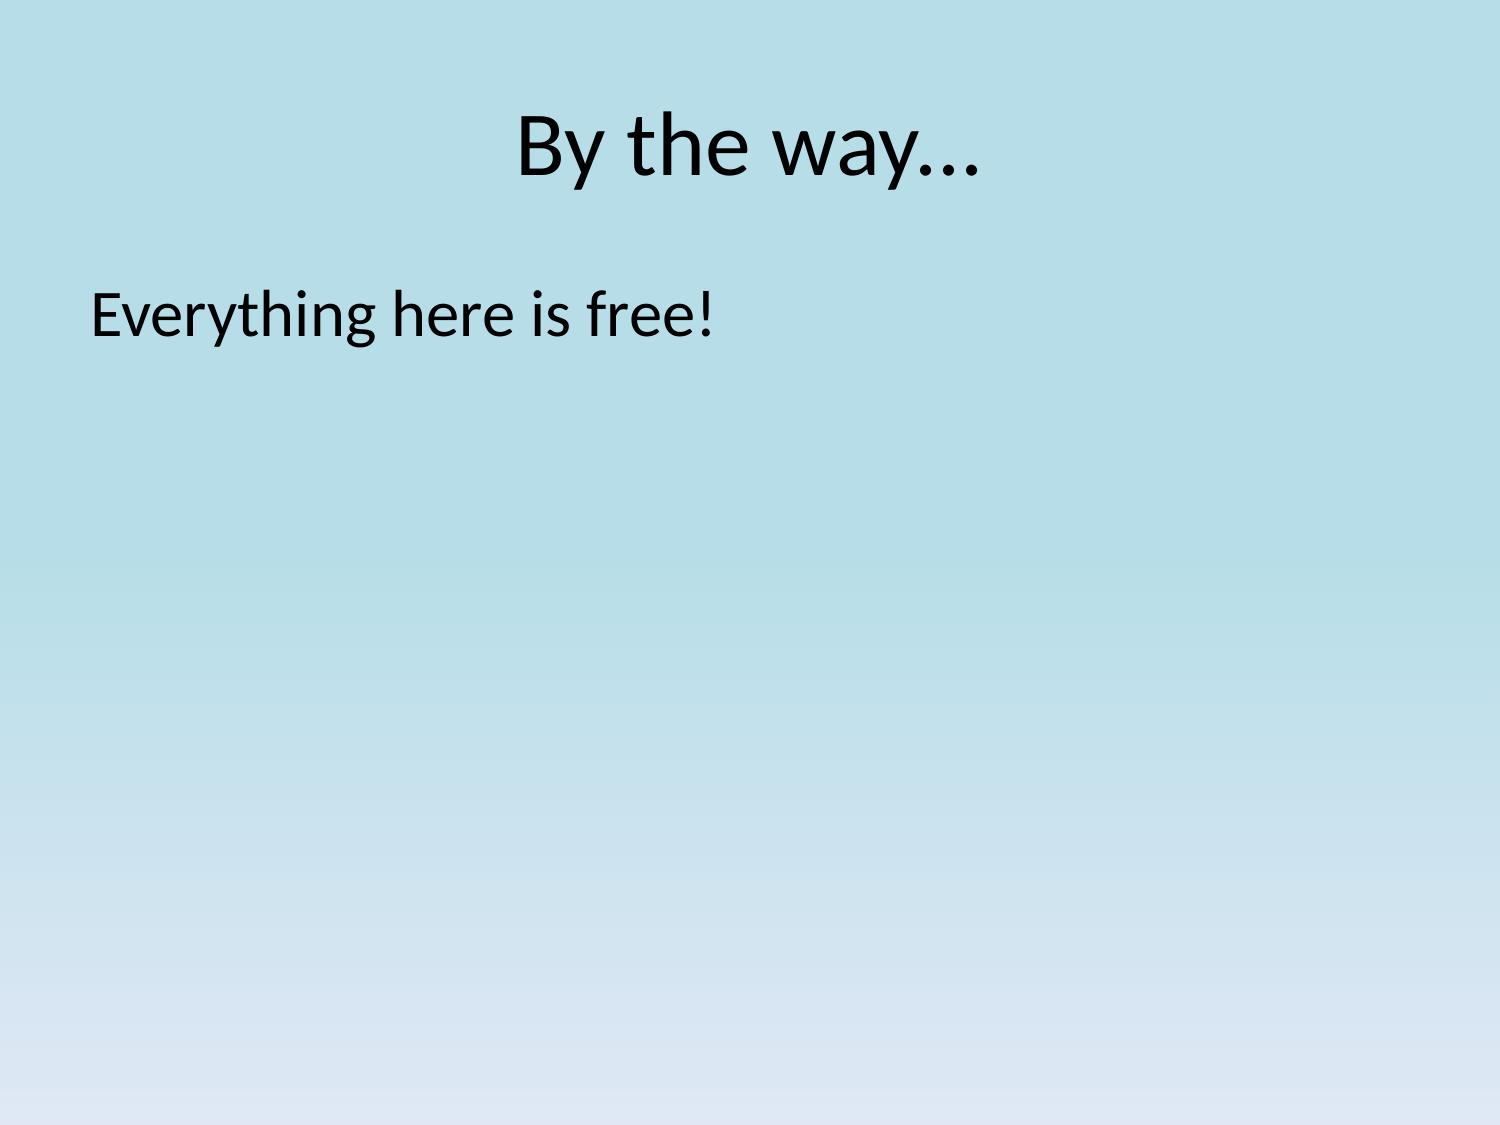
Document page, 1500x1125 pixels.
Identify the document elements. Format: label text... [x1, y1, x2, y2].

title By the way... [74, 44, 1426, 233]
list Everything here is free! [74, 262, 1426, 1006]
